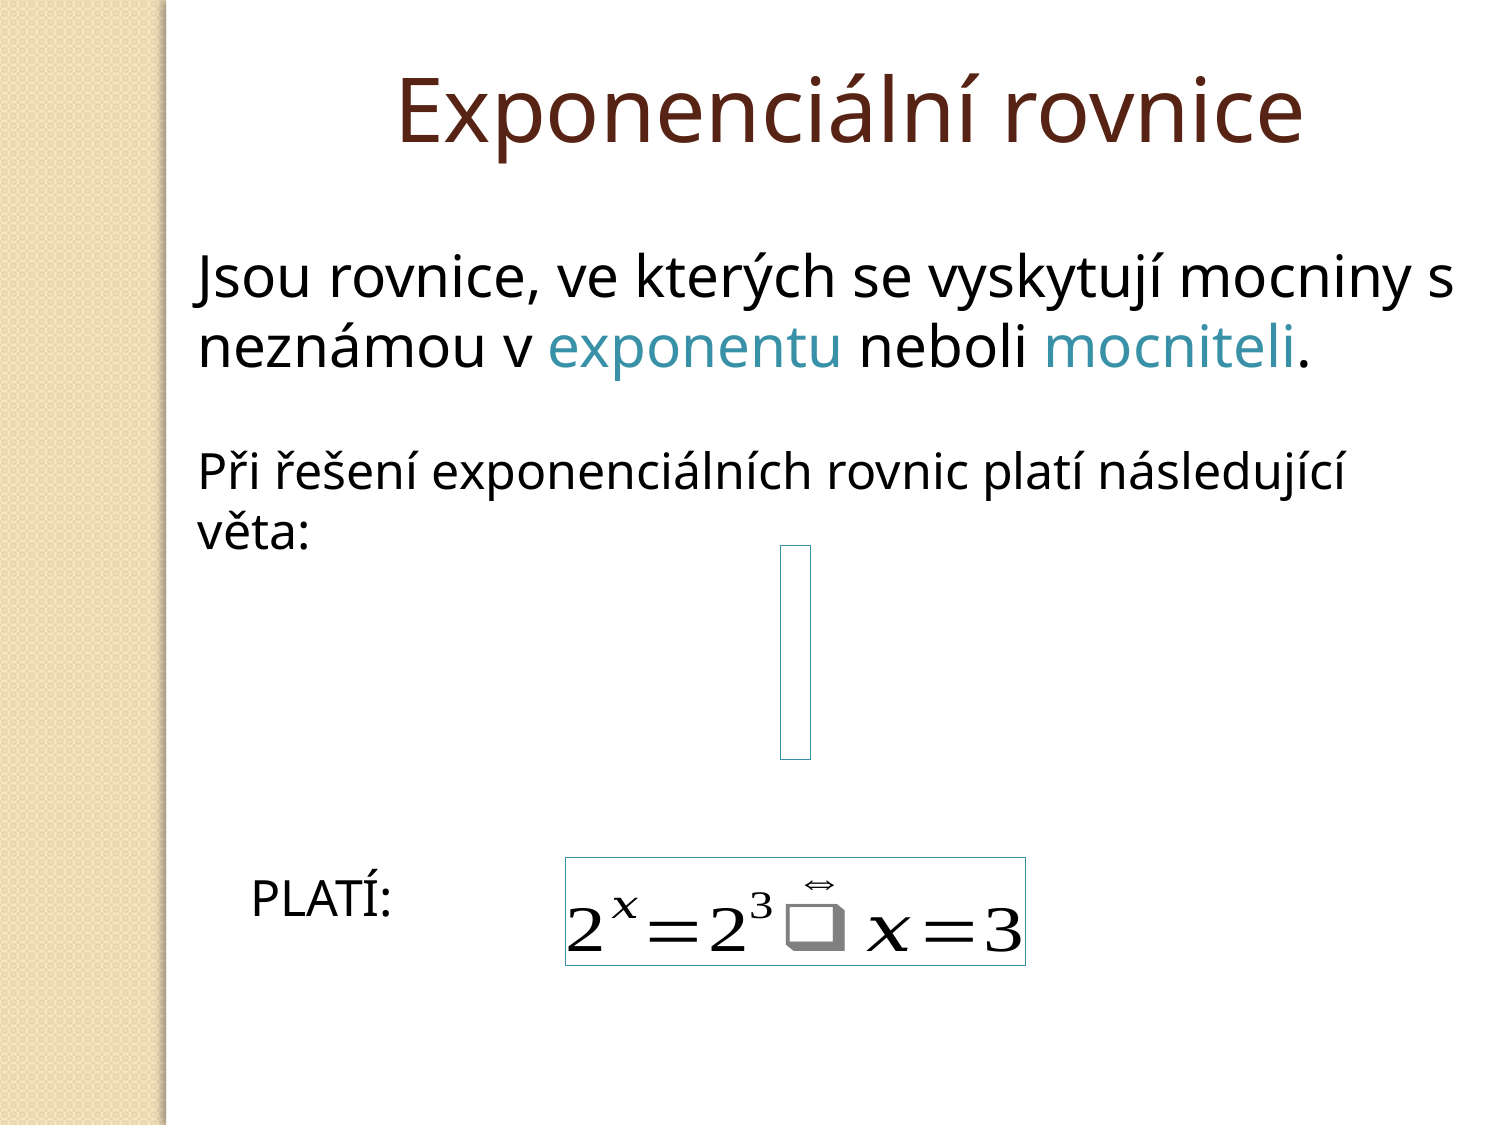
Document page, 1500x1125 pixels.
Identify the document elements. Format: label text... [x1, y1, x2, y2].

text_box PLATÍ: [235, 858, 439, 934]
text_box Exponenciální rovnice [235, 45, 1466, 173]
text_box Při řešení exponenciálních rovnic platí následující věta: [183, 432, 1450, 568]
text_box Jsou rovnice, ve kterých se vyskytují mocniny s neznámou v exponentu neboli mocniteli. [182, 231, 1483, 387]
